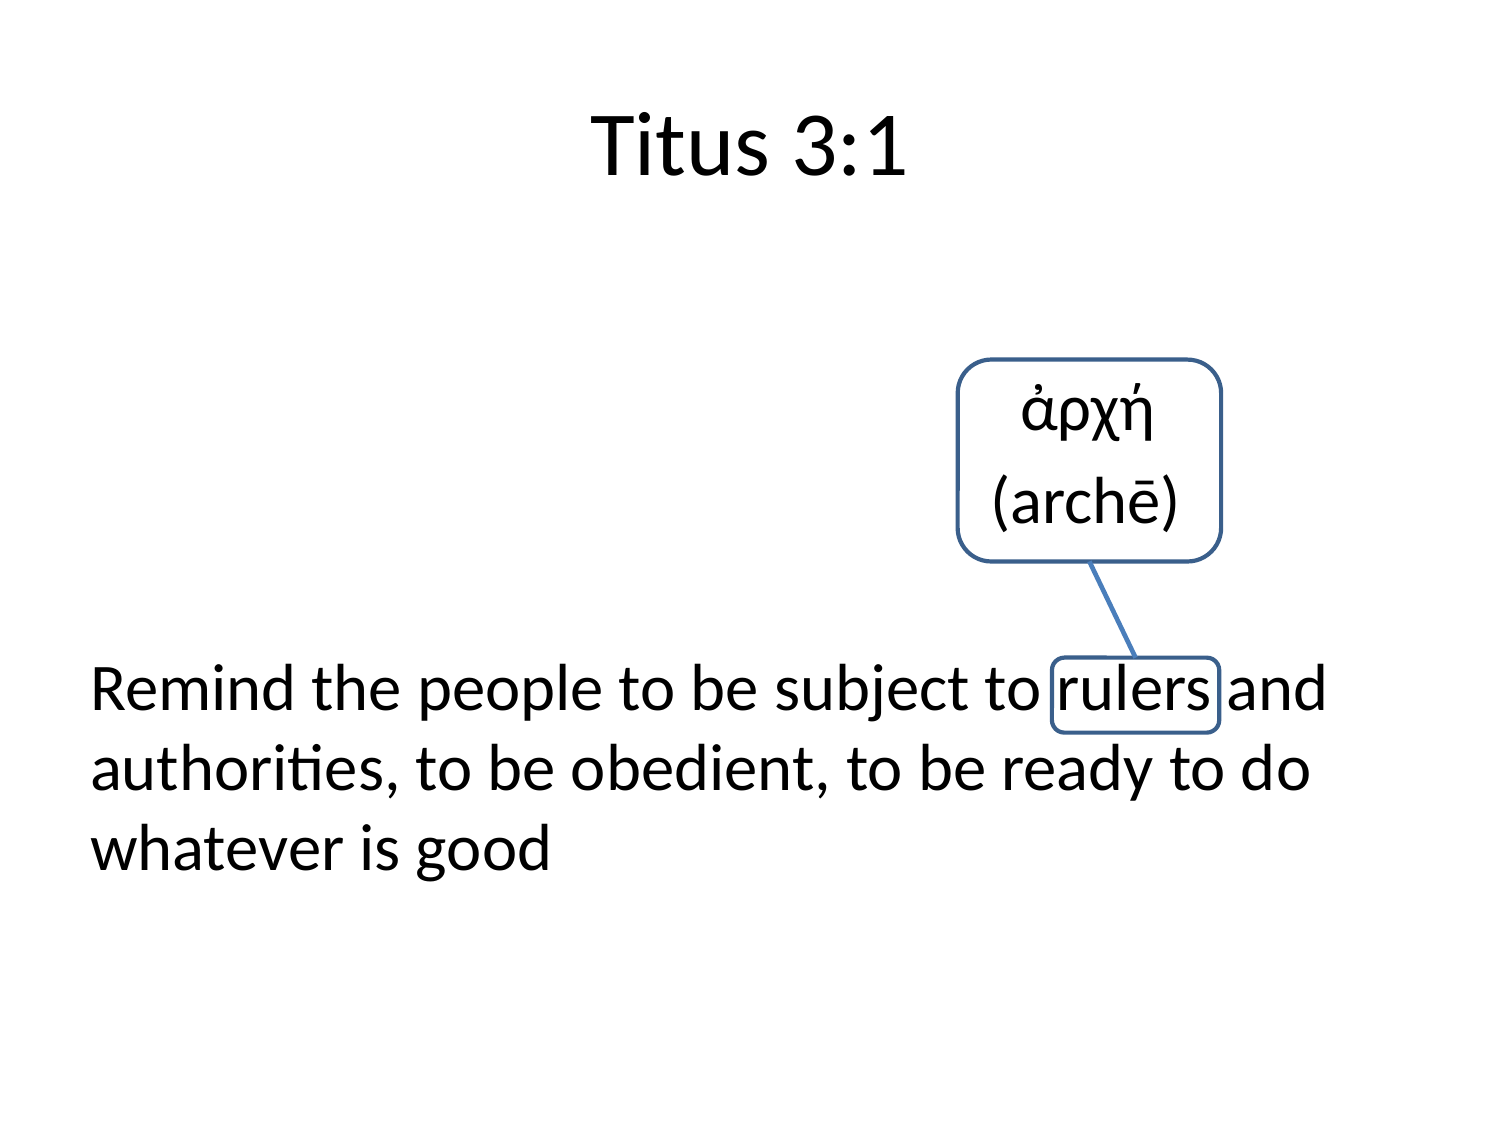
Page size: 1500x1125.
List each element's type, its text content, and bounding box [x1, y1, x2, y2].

text_box [955, 357, 1224, 564]
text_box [1089, 561, 1136, 658]
text_box [1049, 655, 1222, 735]
list ἀρχή (archē) Remind the people to be subject to rulers and authorities, to be obedient, to be ready to do whatever is good [75, 262, 1425, 1005]
title Titus 3:1 [75, 45, 1425, 233]
